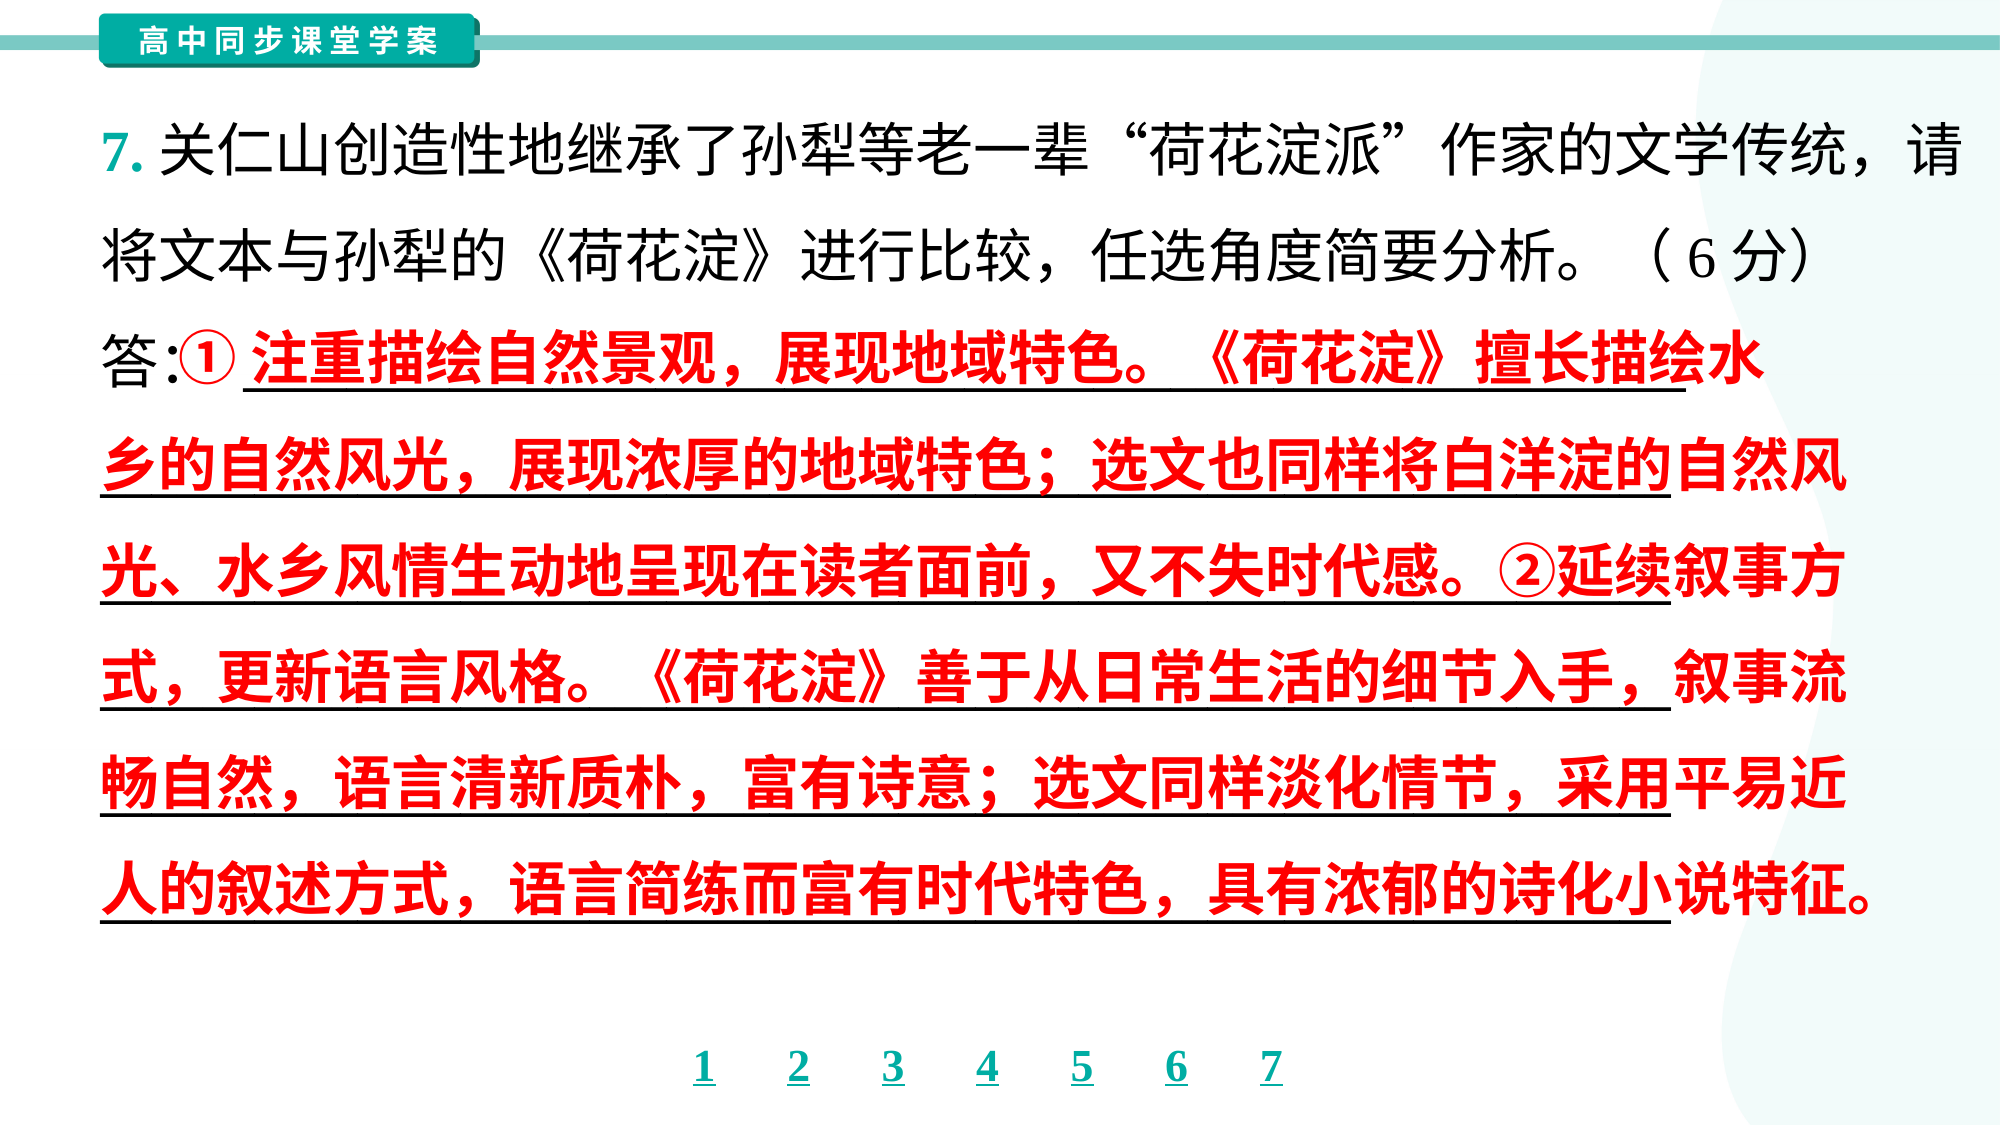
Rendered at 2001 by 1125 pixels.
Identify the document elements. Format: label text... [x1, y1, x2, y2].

picture [0, 0, 2000, 1125]
text_box ①注重描绘自然景观，展现地域特色。《荷花淀》擅长描绘水 乡的自然风光，展现浓厚的地域特色；选文也同样将白洋淀的自然风 光、水乡风情生动地呈现在读者面前，又不失时代感。②延续叙事方 式，更新语言风格。《荷花淀》善于从日常生活的细节入手，叙事流 畅自然，语言清新质朴，富有诗意；选文同样淡化情节，采用平易近 人的叙述方式，语言简练而富有时代特色，具有浓郁的诗化小说特征。 [100, 285, 1899, 923]
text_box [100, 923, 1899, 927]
text_box 7.关仁山创造性地继承了孙犁等老一辈“荷花淀派”作家的文学传统，请 将文本与孙犁的《荷花淀》进行比较，任选角度简要分析。（6分） 答： ________________________________________________________ _____________________________________________________________ _____________________________________________________________ _____________________________________________________________ _____________________________________________________________ _____________________________________________________________ [100, 76, 1899, 285]
